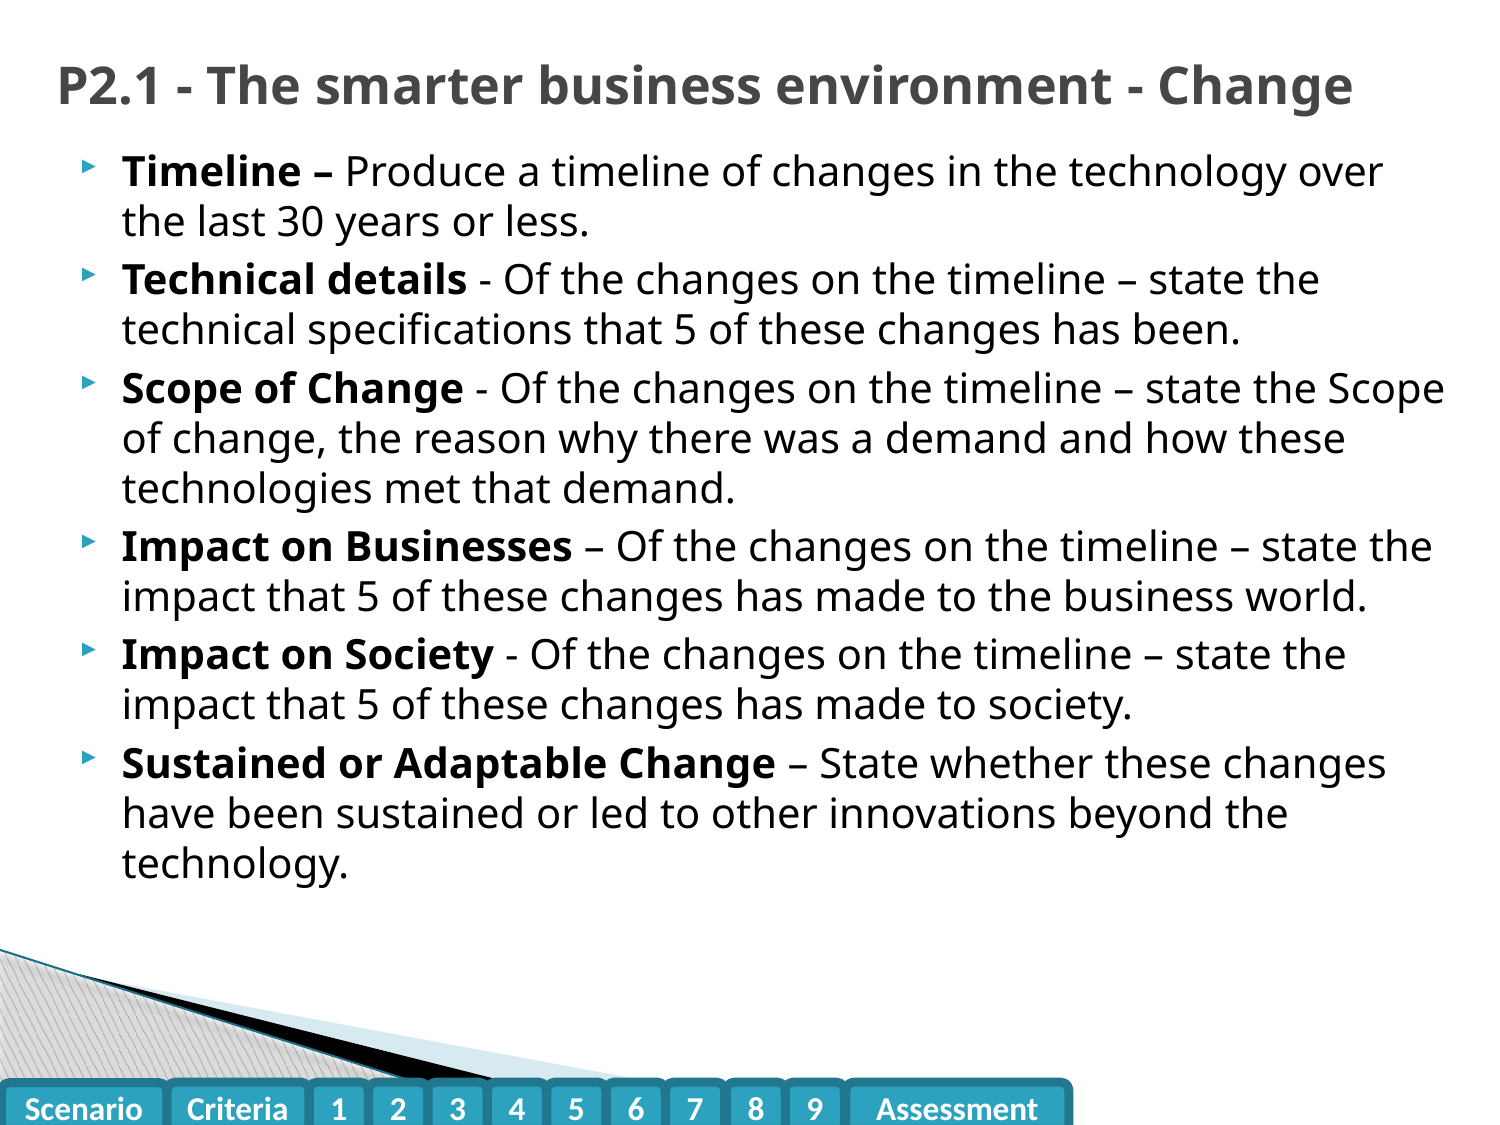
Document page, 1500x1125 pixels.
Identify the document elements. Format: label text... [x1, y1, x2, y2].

title P2.1 - The smarter business environment - Change [41, 18, 1459, 149]
list Timeline – Produce a timeline of changes in the technology over the last 30 years or less. Technical details - Of the changes on the timeline – state the technical specifications that 5 of these changes has been. Scope of Change - Of the changes on the timeline – state the Scope of change, the reason why there was a demand and how these technologies met that demand. Impact on Businesses – Of the changes on the timeline – state the impact that 5 of these changes has made to the business world. Impact on Society - Of the changes on the timeline – state the impact that 5 of these changes has made to society. Sustained or Adaptable Change – State whether these changes have been sustained or led to other innovations beyond the technology. [46, 137, 1465, 1035]
